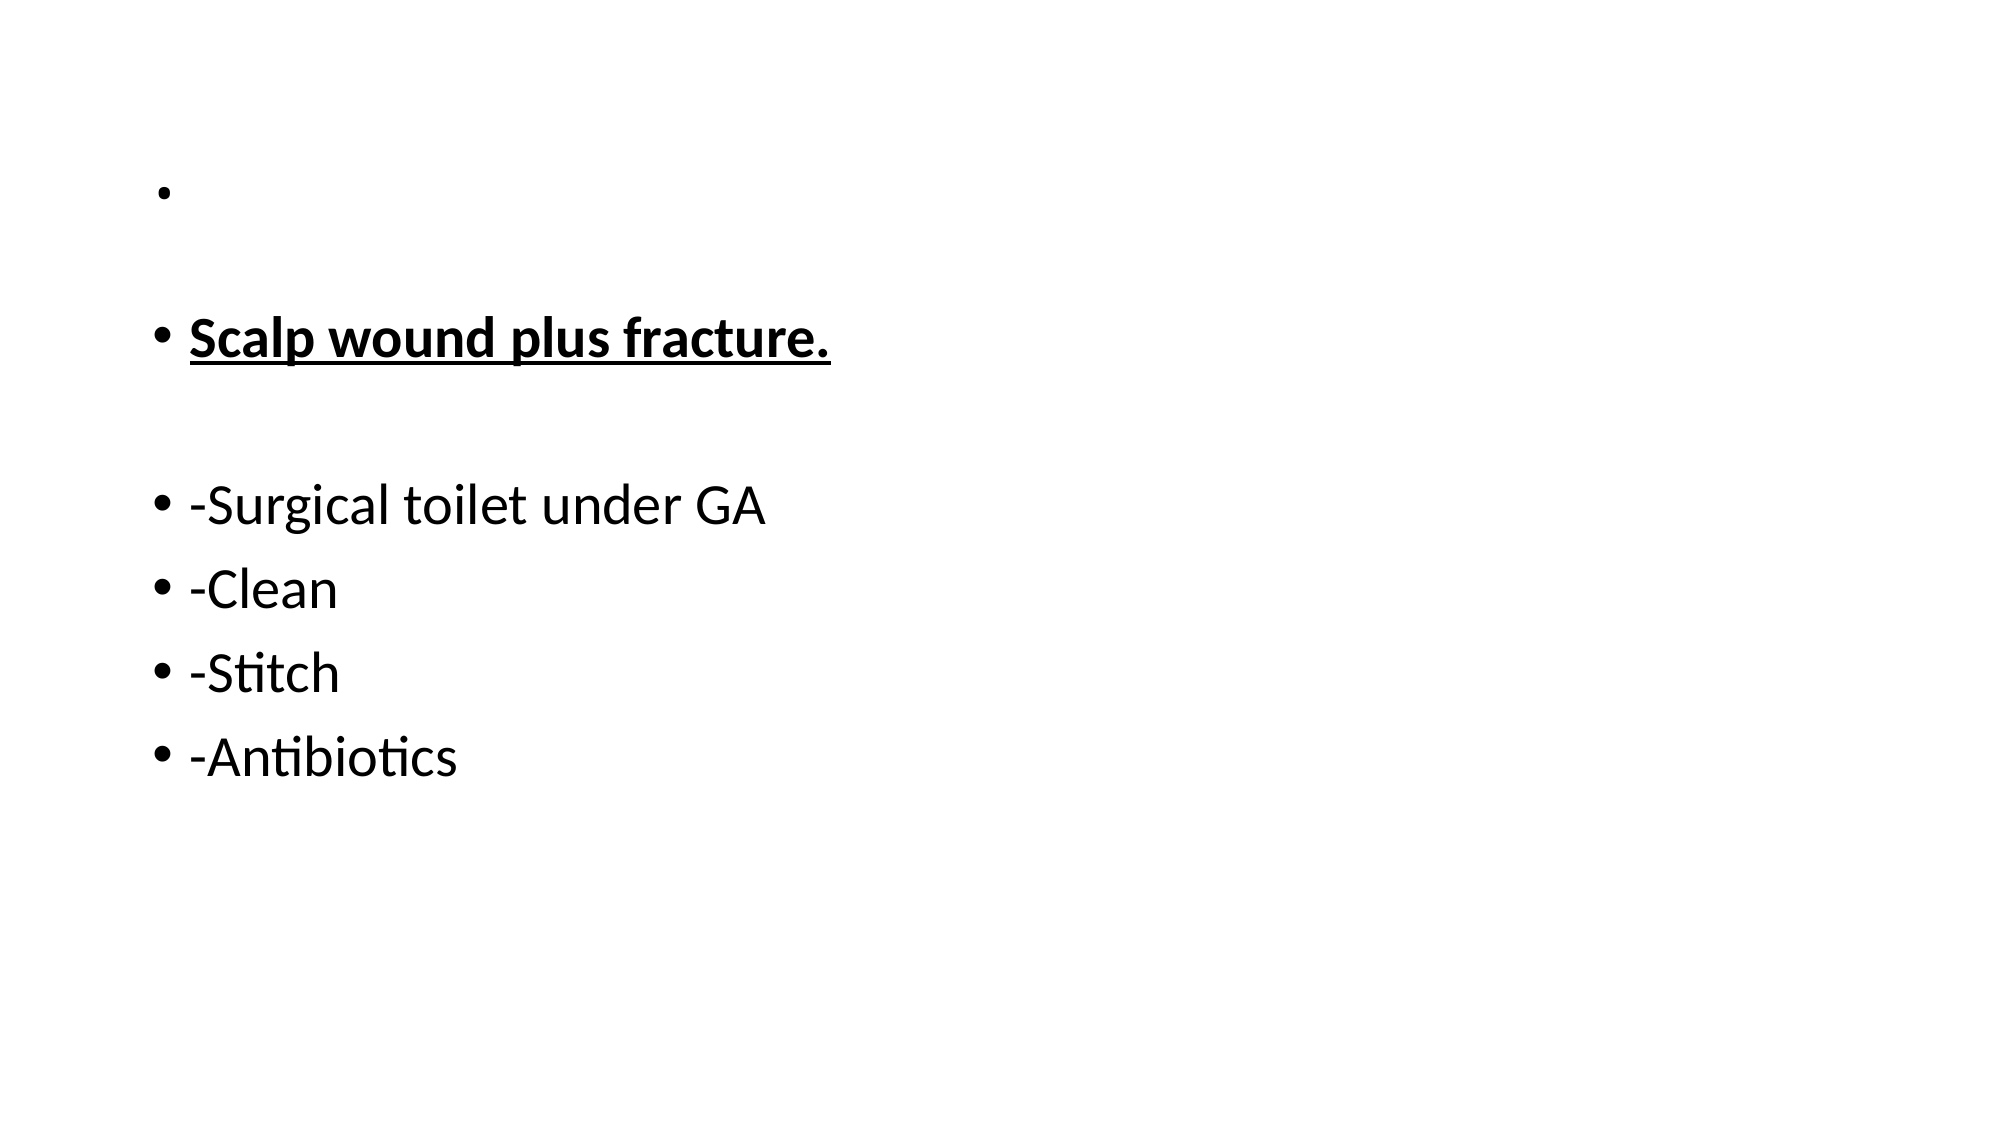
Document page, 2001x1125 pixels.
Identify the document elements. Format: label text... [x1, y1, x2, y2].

title . [137, 59, 1863, 278]
list Scalp wound plus fracture. -Surgical toilet under GA -Clean -Stitch -Antibiotics [137, 299, 1863, 1014]
